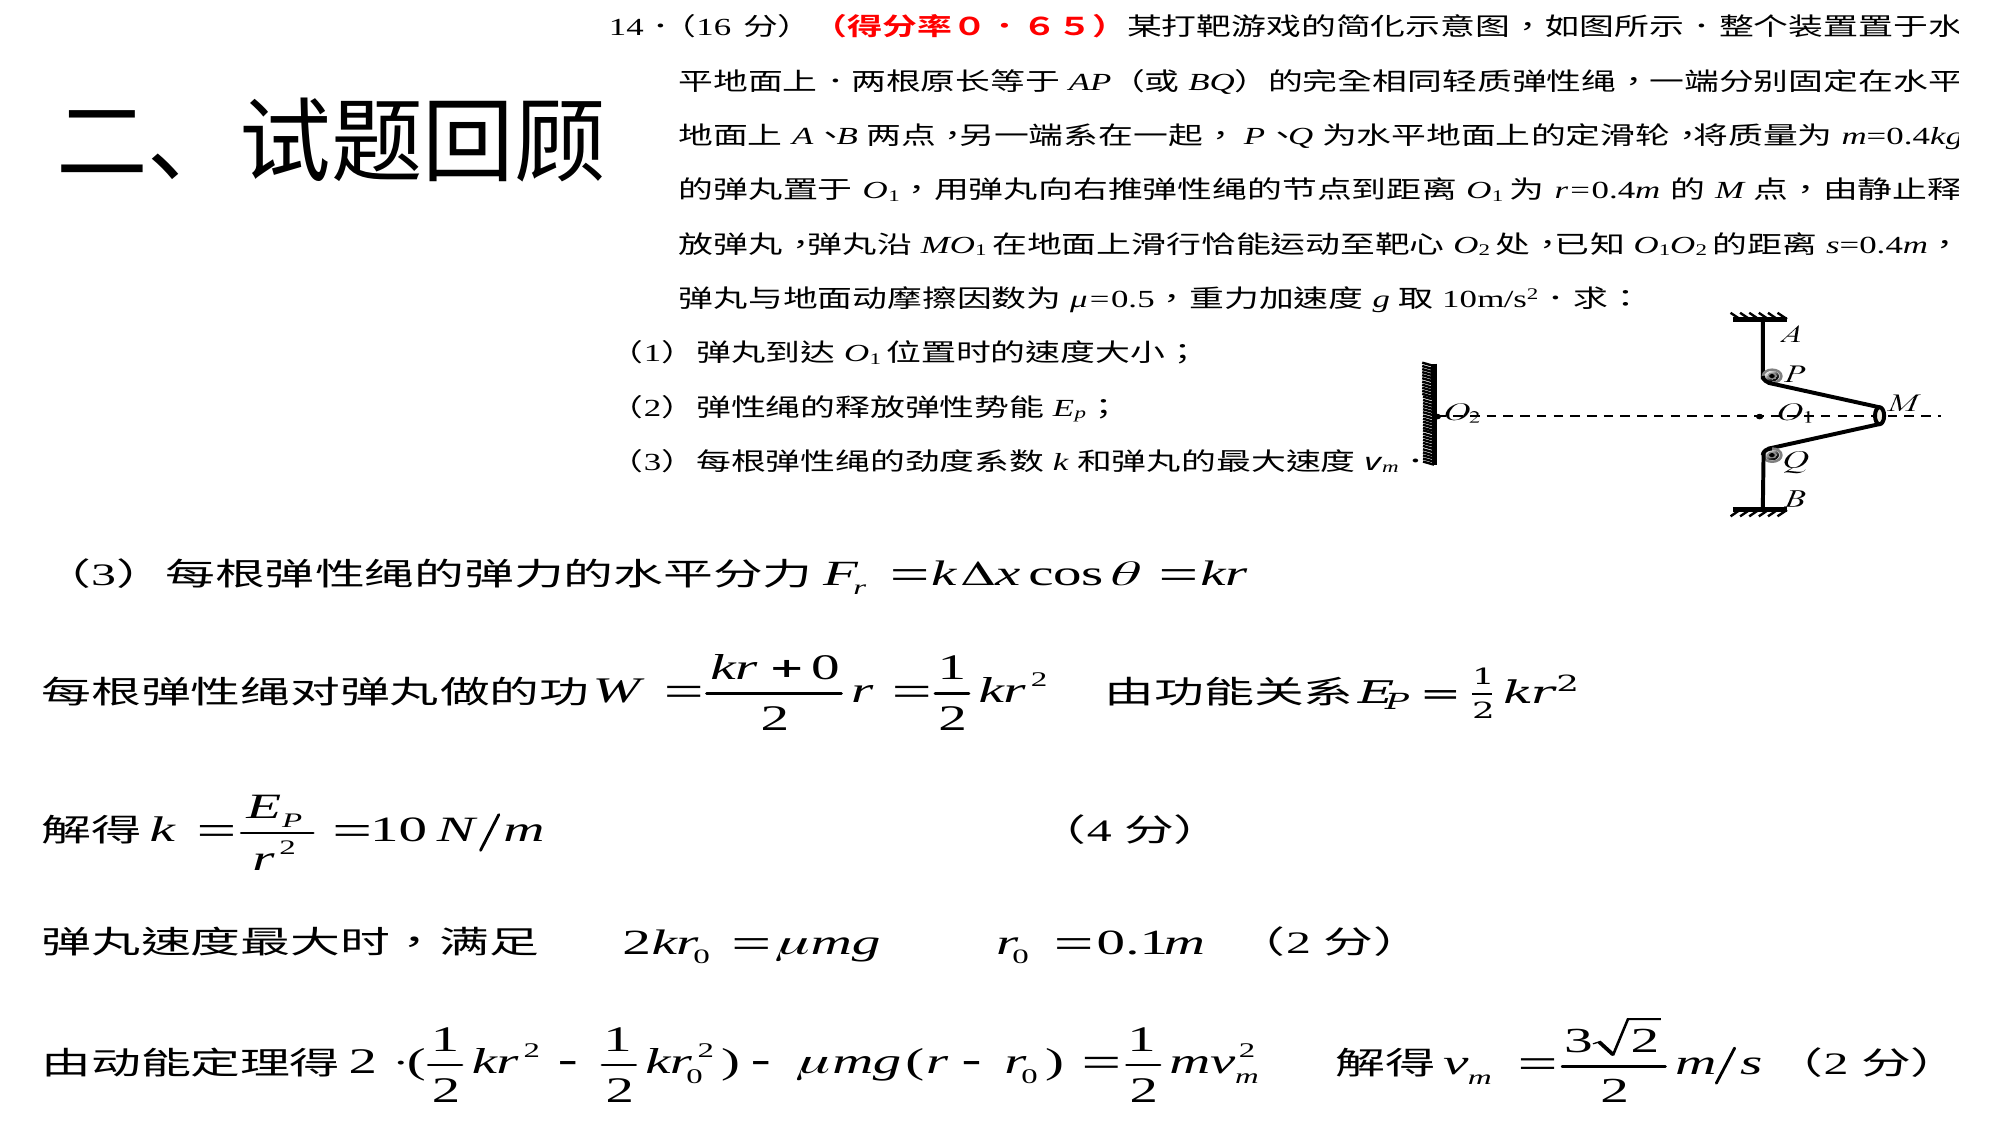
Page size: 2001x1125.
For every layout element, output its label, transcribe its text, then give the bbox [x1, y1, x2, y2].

picture [608, 0, 1959, 545]
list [40, 530, 1972, 1125]
title 二、试题回顾 [41, 36, 608, 254]
